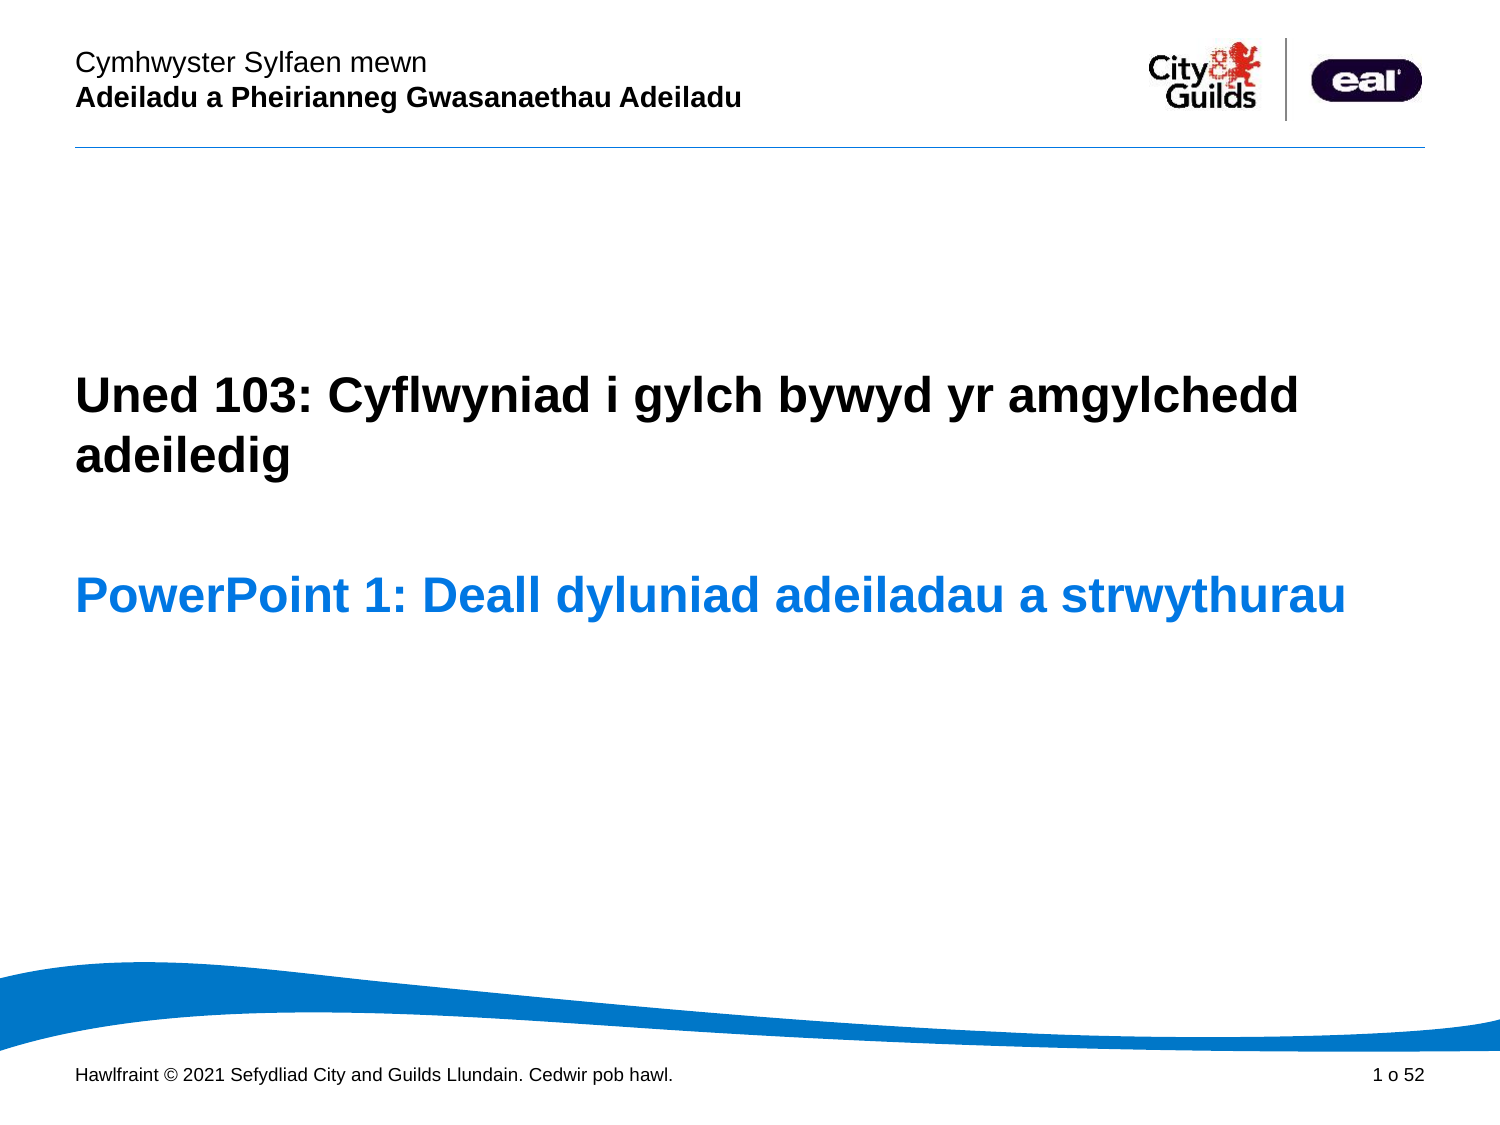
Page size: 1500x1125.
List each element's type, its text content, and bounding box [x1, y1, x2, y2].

picture [1149, 38, 1422, 121]
text_box Uned 103: Cyflwyniad i gylch bywyd yr amgylchedd adeiledig [75, 362, 1388, 484]
list Cyflwyniad PowerPoint [74, 224, 1426, 1006]
title PowerPoint 1: Deall dyluniad adeiladau a strwythurau [74, 562, 1413, 896]
